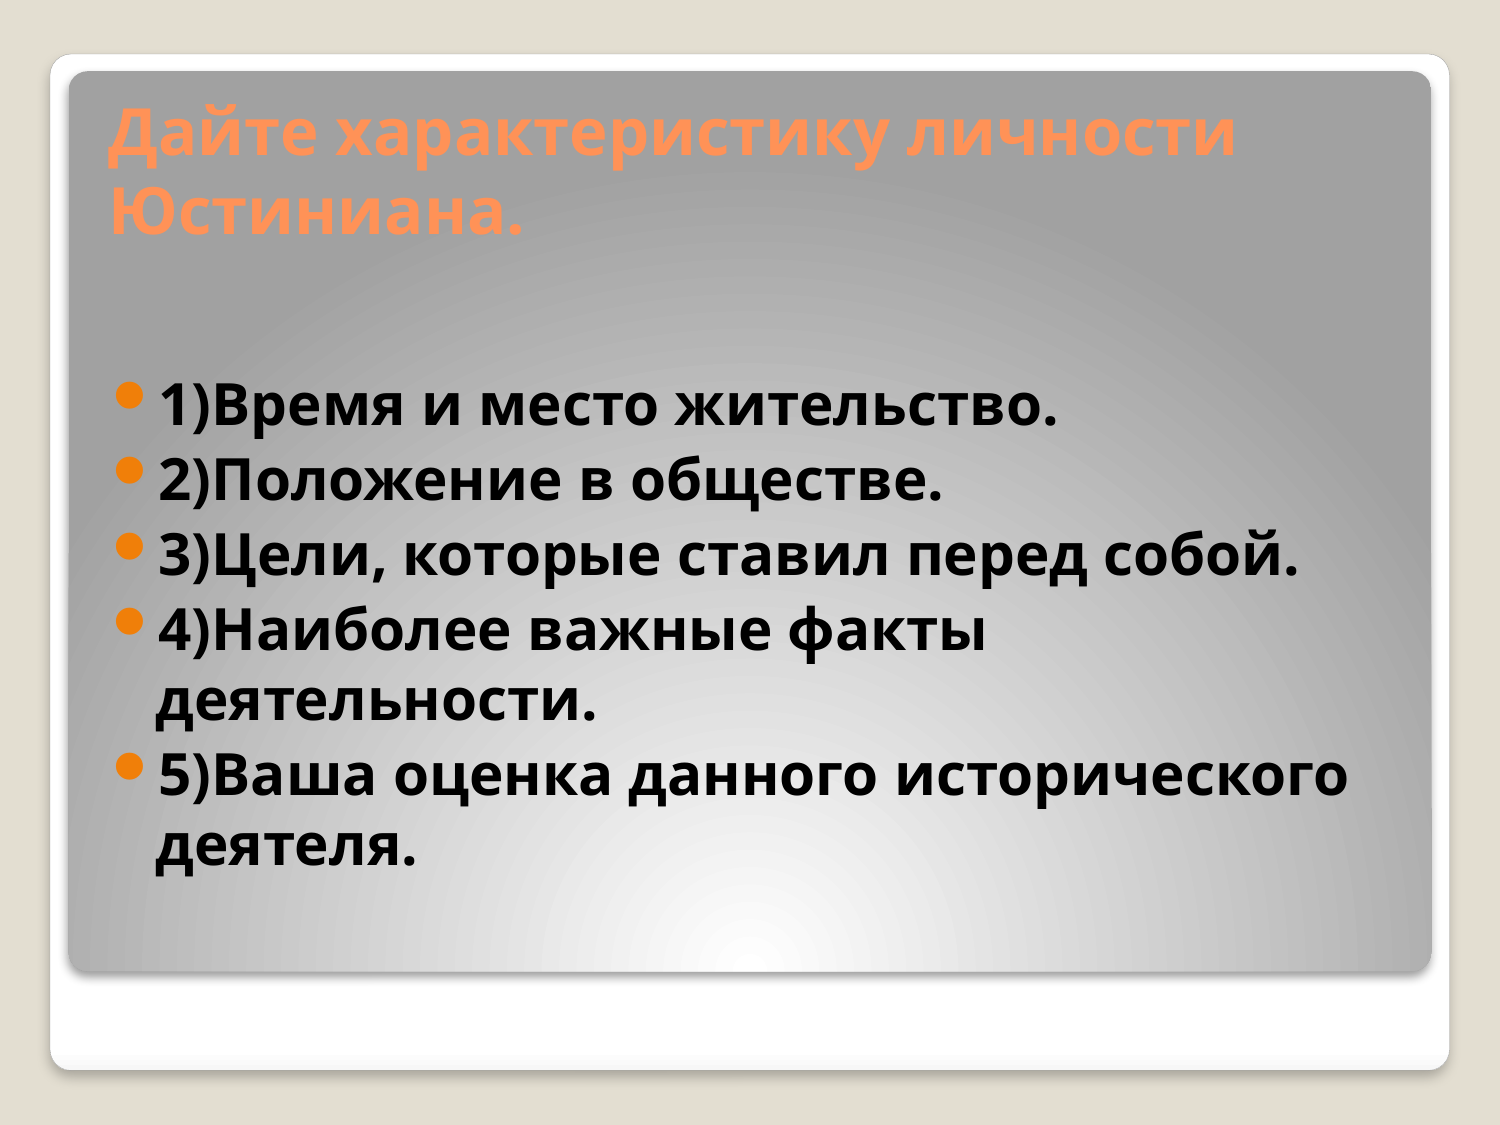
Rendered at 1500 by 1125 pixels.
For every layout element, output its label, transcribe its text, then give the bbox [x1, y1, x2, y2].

title Дайте характеристику личности Юстиниана. [93, 82, 1383, 255]
list 1)Время и место жительство. 2)Положение в обществе. 3)Цели, которые ставил перед собой. 4)Наиболее важные факты деятельности. 5)Ваша оценка данного исторического деятеля. [82, 351, 1425, 1039]
